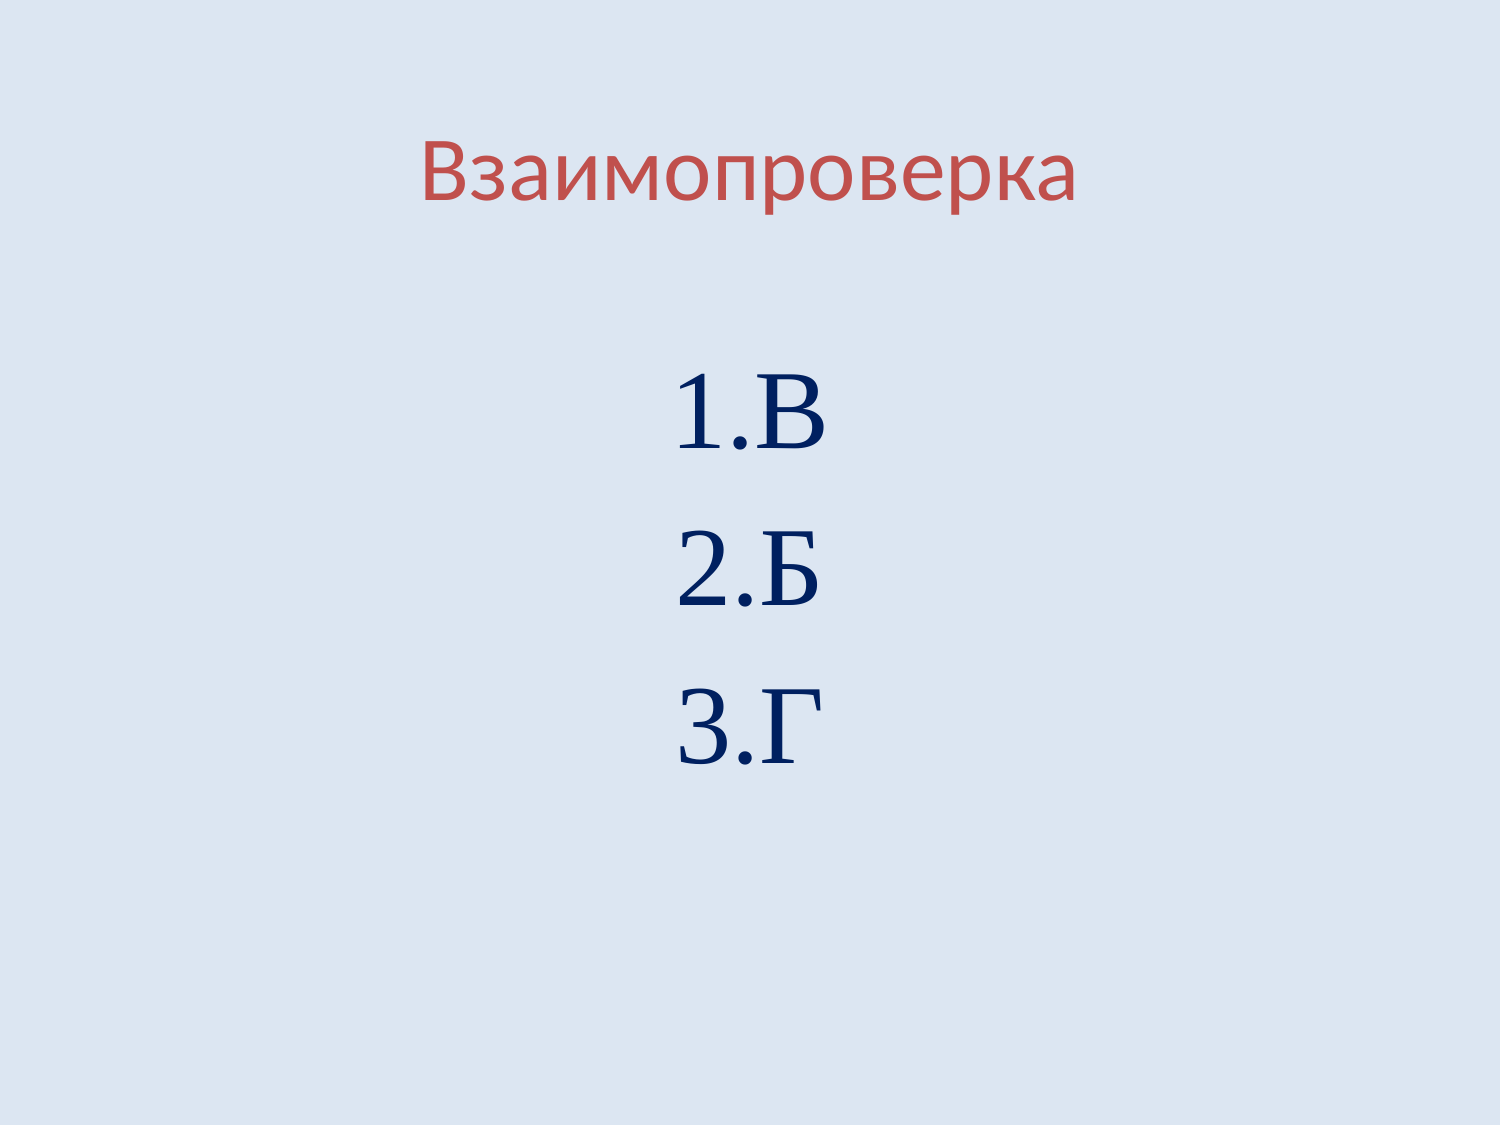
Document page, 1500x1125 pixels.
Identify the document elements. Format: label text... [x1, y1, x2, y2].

subtitle В Б Г [0, 328, 1500, 1125]
title Взаимопроверка [0, 0, 1500, 328]
